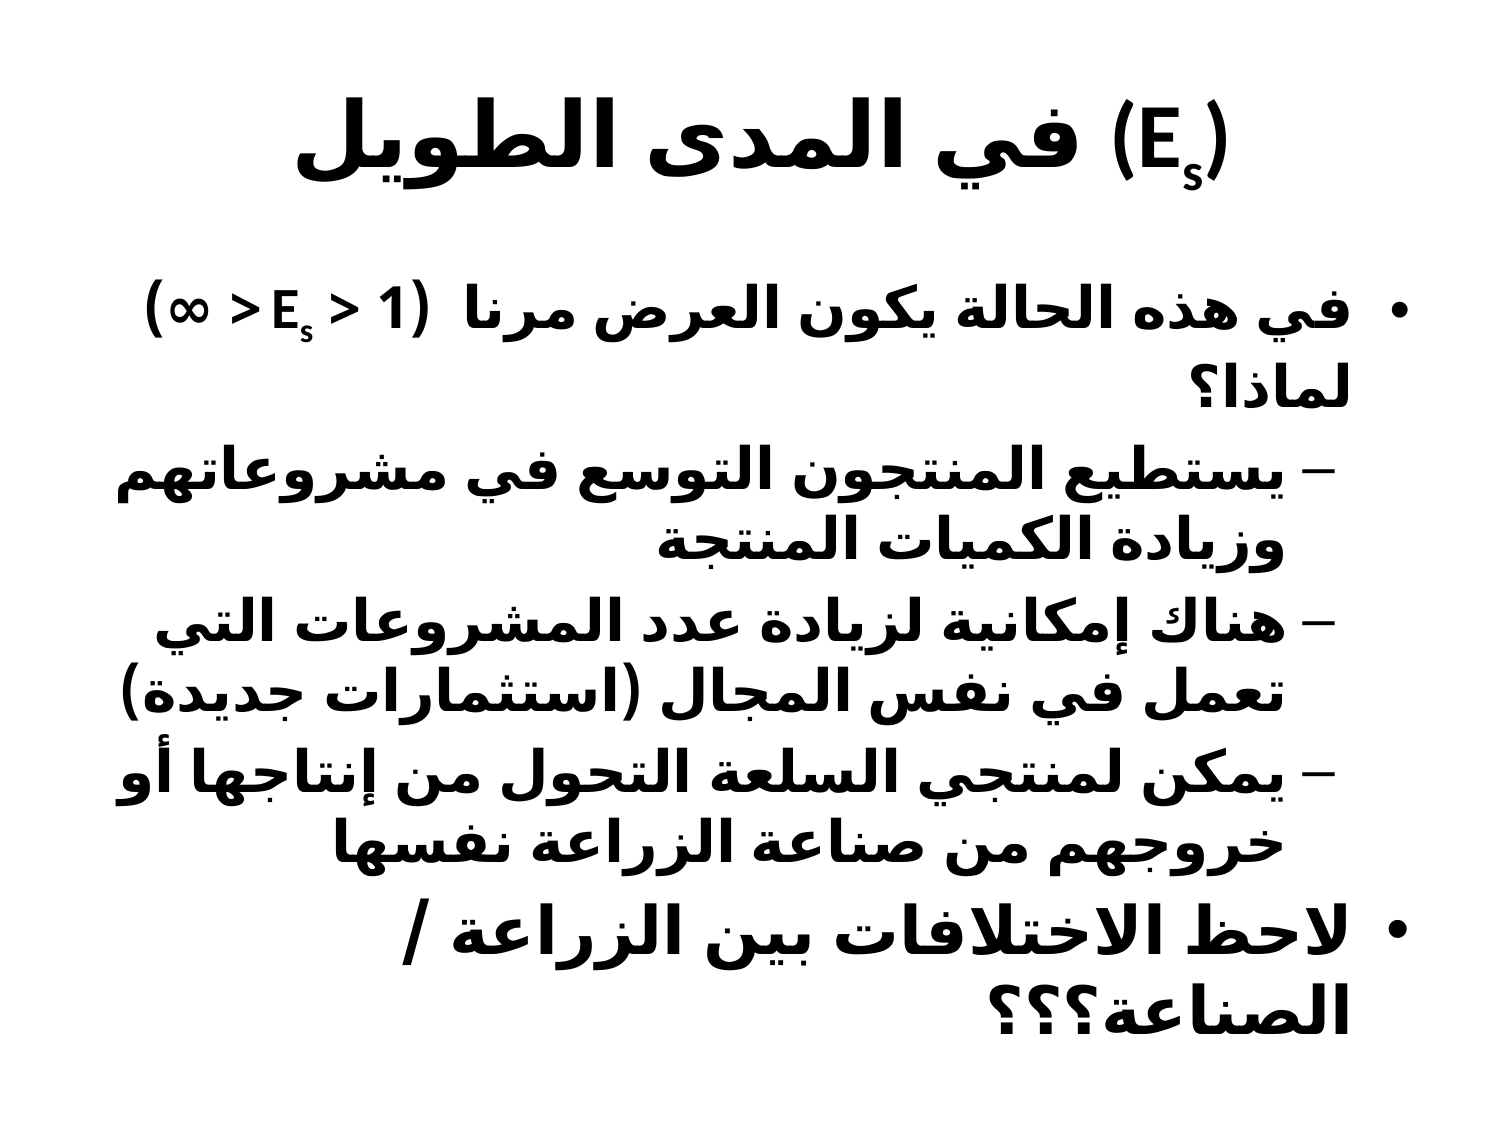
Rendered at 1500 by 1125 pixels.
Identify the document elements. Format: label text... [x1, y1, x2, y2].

title في المدى الطويل (Es) [75, 45, 1425, 233]
list في هذه الحالة يكون العرض مرنا (1 < Es < ∞) لماذا؟ يستطيع المنتجون التوسع في مشروعاتهم وزيادة الكميات المنتجة هناك إمكانية لزيادة عدد المشروعات التي تعمل في نفس المجال (استثمارات جديدة) يمكن لمنتجي السلعة التحول من إنتاجها أو خروجهم من صناعة الزراعة نفسها لاحظ الاختلافات بين الزراعة / الصناعة؟؟؟ [75, 262, 1425, 1005]
